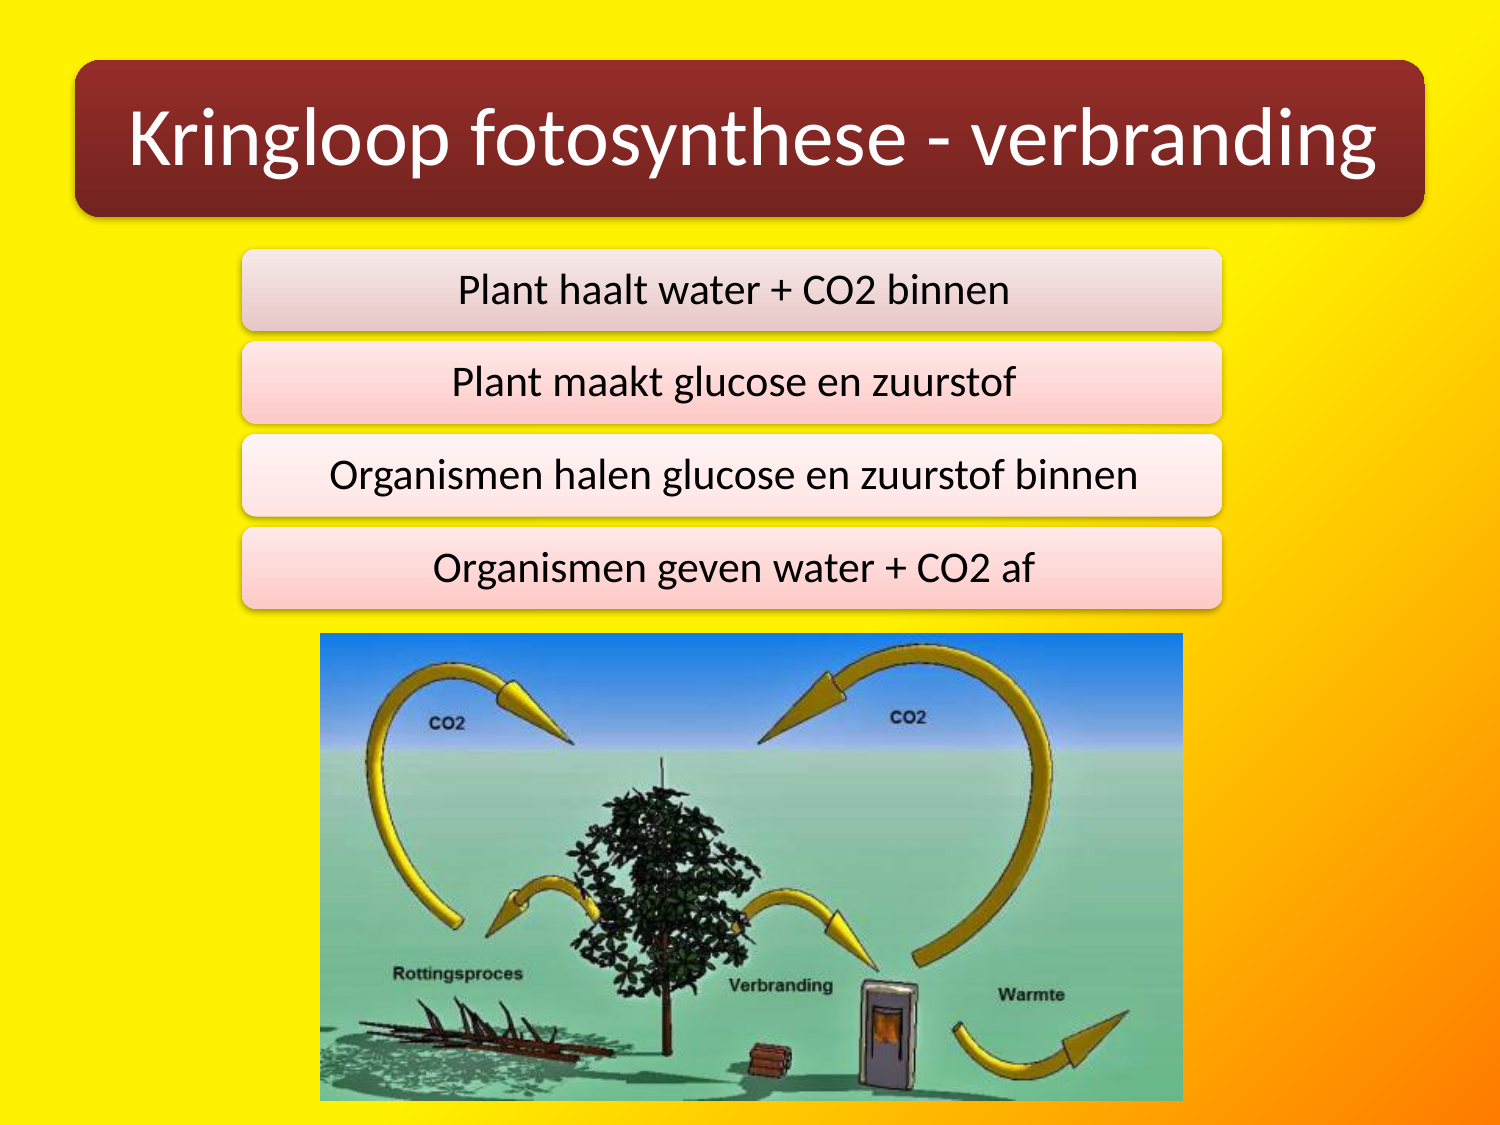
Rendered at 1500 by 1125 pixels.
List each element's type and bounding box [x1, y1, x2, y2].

text_box [74, 44, 1426, 233]
list [241, 243, 1223, 615]
picture [320, 633, 1184, 1101]
